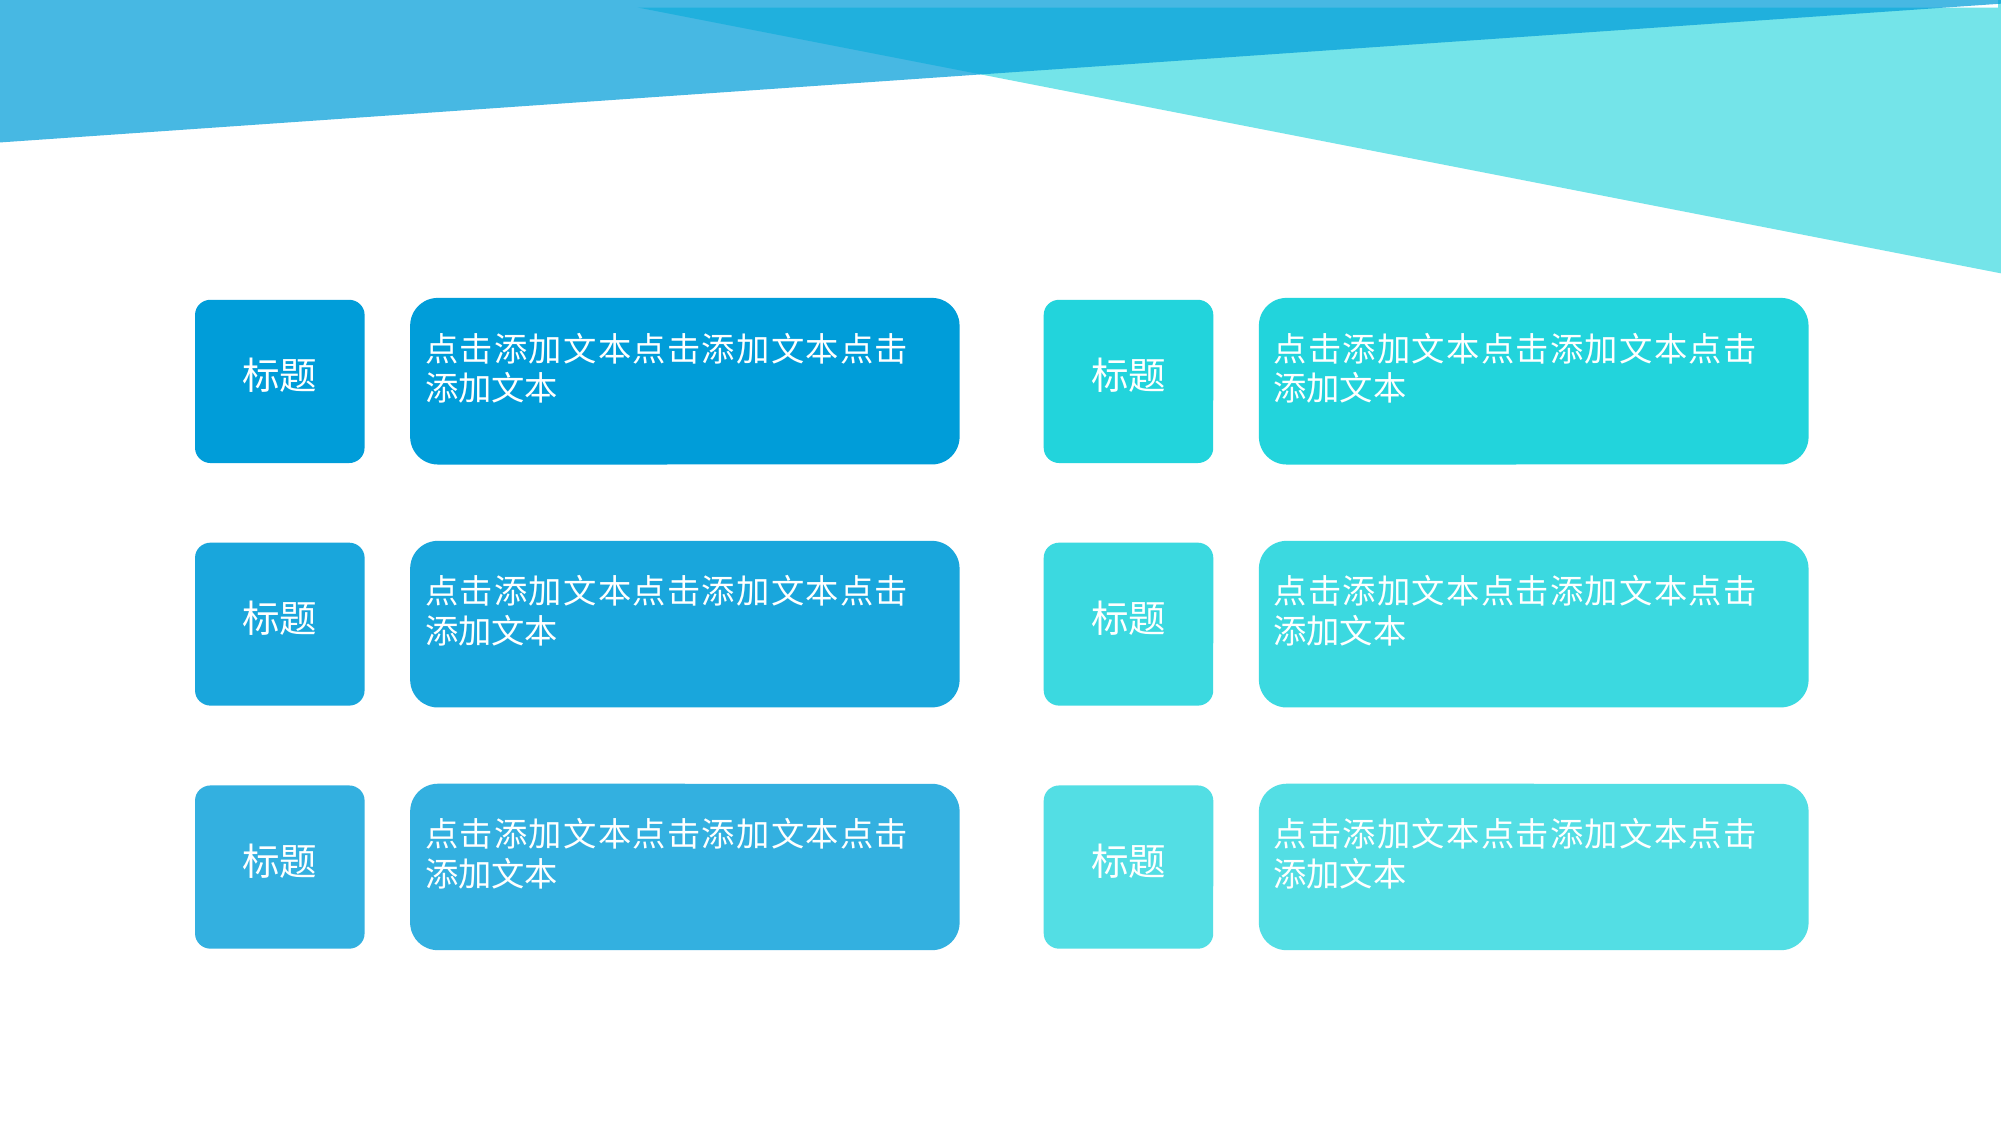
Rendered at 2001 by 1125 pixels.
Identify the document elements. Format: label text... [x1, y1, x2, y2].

text_box 标题 [1040, 587, 1217, 648]
text_box [1042, 298, 1215, 344]
text_box [194, 541, 366, 587]
text_box [1042, 541, 1215, 587]
text_box 点击添加文本点击添加文本点击添加文本 [410, 563, 924, 711]
text_box 标题 [191, 344, 369, 405]
text_box [409, 539, 961, 709]
text_box 标题 [191, 830, 369, 890]
text_box [1042, 890, 1215, 950]
text_box [409, 296, 961, 466]
text_box 点击添加文本点击添加文本点击添加文本 [1258, 805, 1772, 953]
text_box [194, 890, 366, 950]
text_box [409, 782, 961, 952]
text_box [194, 298, 366, 344]
text_box 点击添加文本点击添加文本点击添加文本 [1258, 563, 1772, 711]
text_box 标题 [1040, 830, 1217, 890]
text_box [1042, 405, 1215, 465]
text_box [1042, 648, 1215, 707]
text_box [1258, 539, 1810, 709]
text_box 标题 [1040, 344, 1217, 405]
text_box [194, 784, 366, 830]
text_box [1042, 784, 1215, 830]
text_box 点击添加文本点击添加文本点击添加文本 [410, 805, 924, 953]
text_box [194, 405, 366, 465]
text_box 点击添加文本点击添加文本点击添加文本 [1258, 320, 1772, 468]
text_box [1258, 782, 1810, 952]
text_box [1258, 296, 1810, 466]
text_box [194, 648, 366, 707]
text_box 标题 [191, 587, 369, 648]
text_box 点击添加文本点击添加文本点击添加文本 [410, 320, 924, 468]
